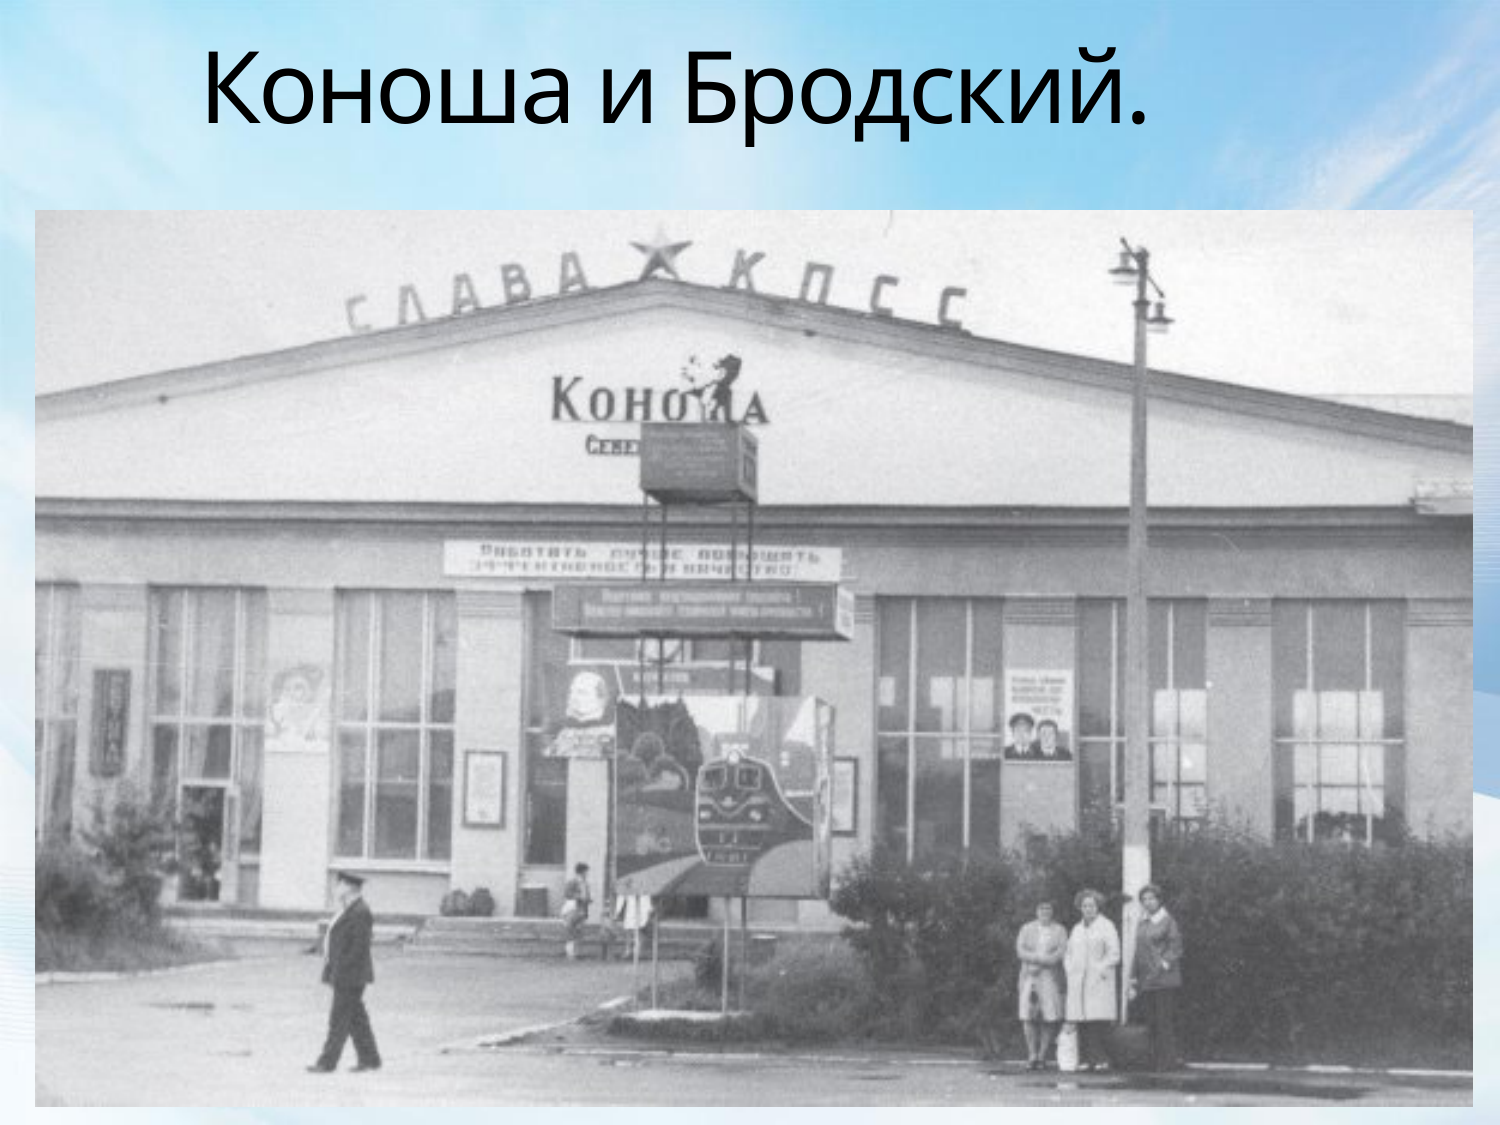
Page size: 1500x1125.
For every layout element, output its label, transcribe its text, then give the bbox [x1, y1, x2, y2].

title Коноша и Бродский. [0, 37, 1375, 147]
picture [0, 0, 1500, 1125]
